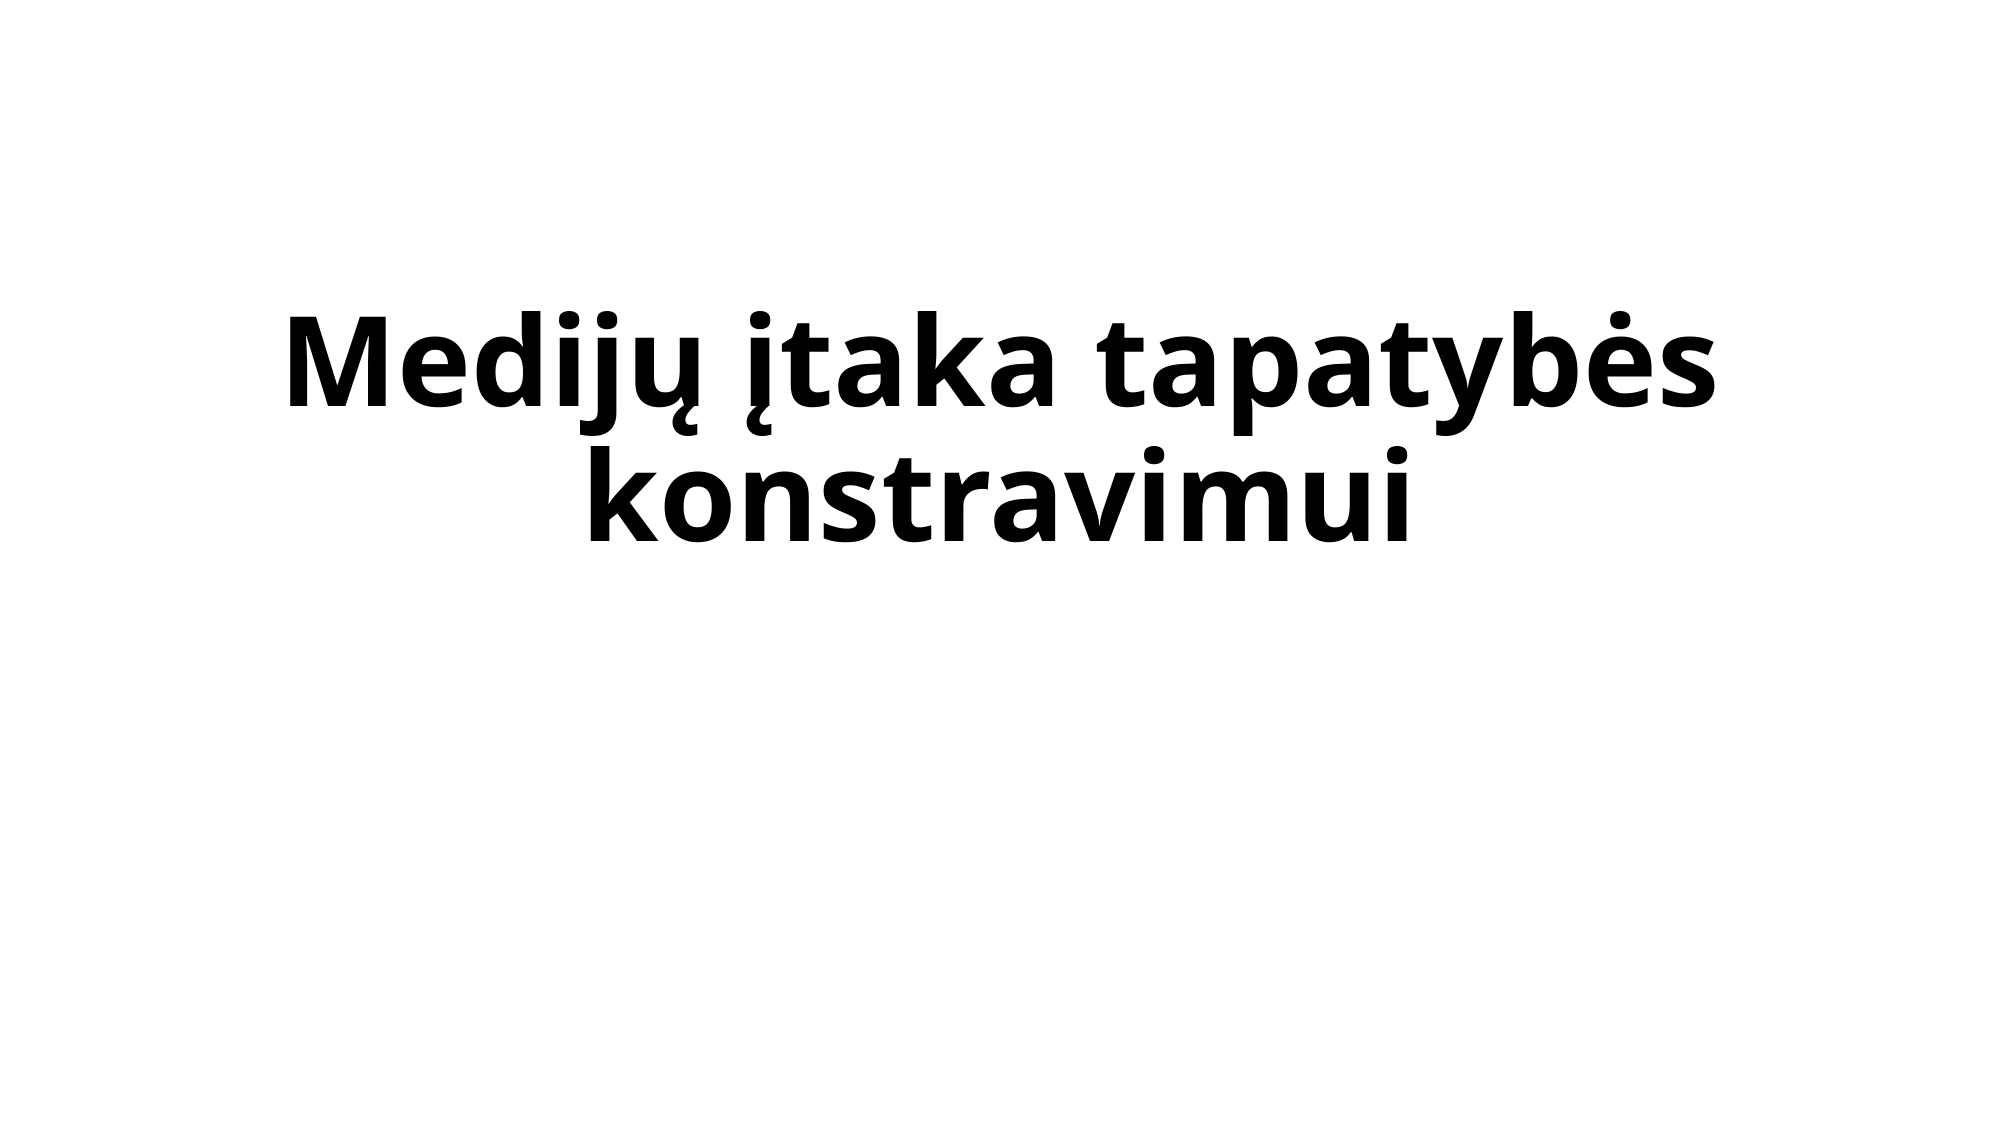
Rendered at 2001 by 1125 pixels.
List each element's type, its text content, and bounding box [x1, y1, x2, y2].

title Medijų įtaka tapatybės konstravimui [249, 184, 1750, 576]
